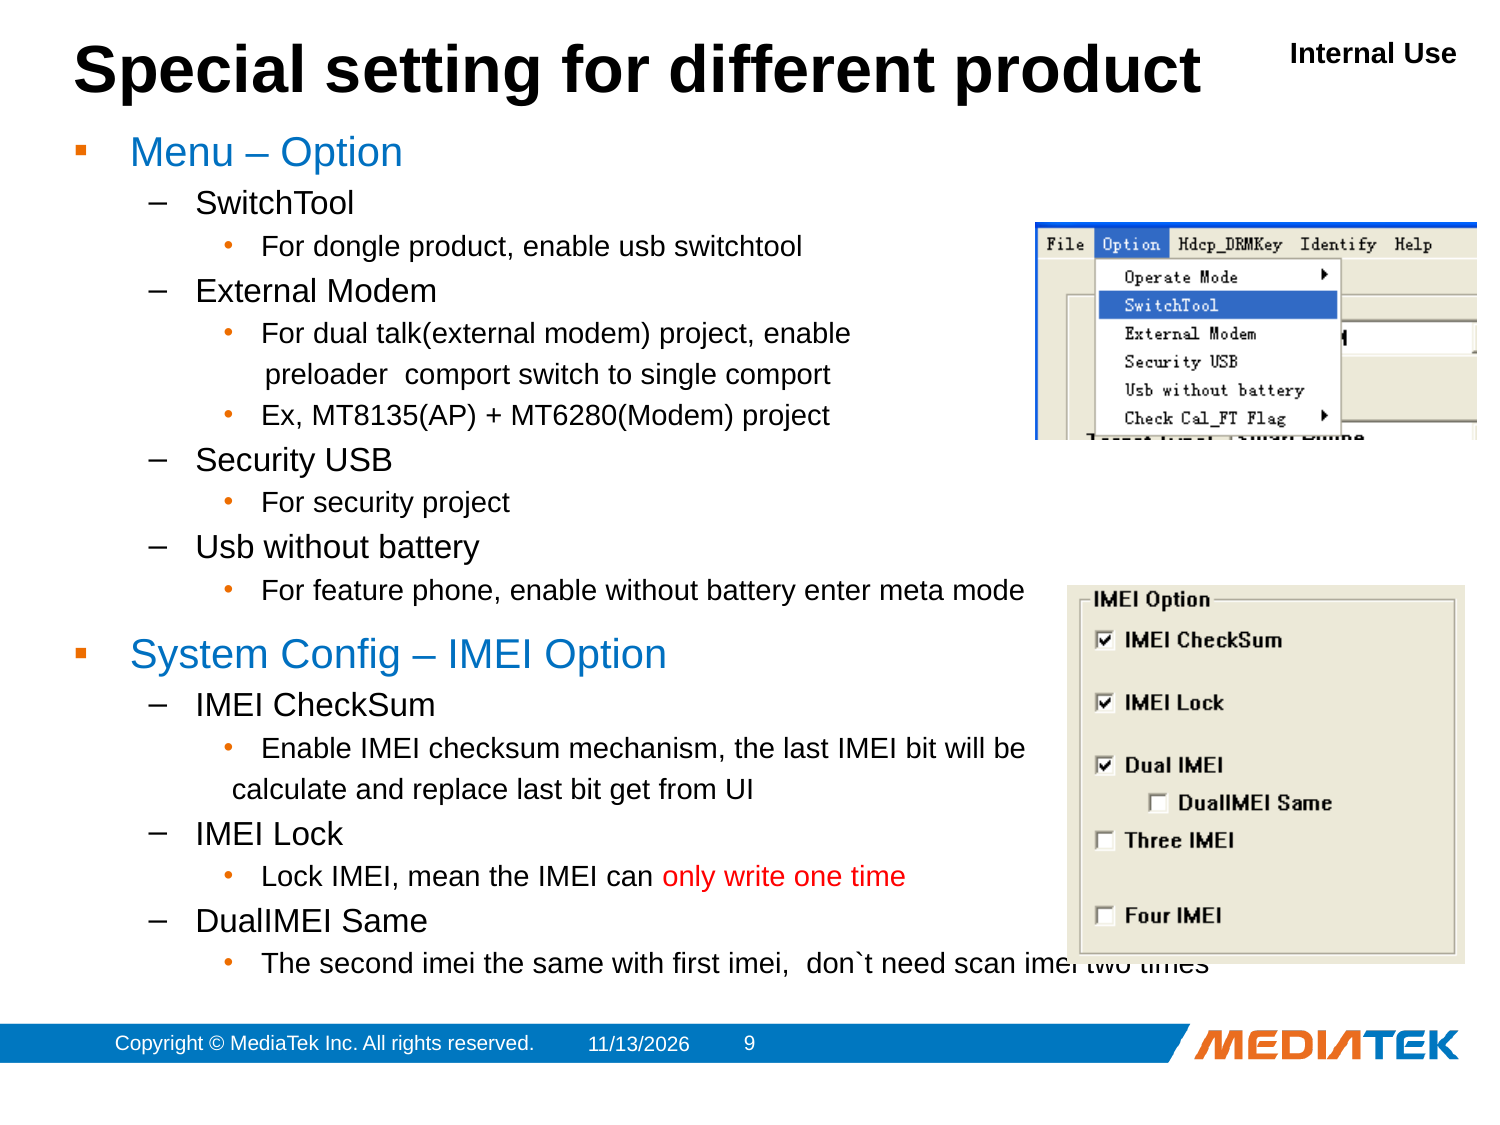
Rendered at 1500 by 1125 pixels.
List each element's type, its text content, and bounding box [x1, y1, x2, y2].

slide_number 8 [711, 1022, 789, 1090]
picture [789, 1044, 1459, 1063]
picture [0, 1023, 99, 1063]
picture [1035, 222, 1477, 440]
picture [1067, 585, 1465, 965]
title Special setting for different product [58, 11, 1381, 116]
list Menu – Option SwitchTool For dongle product, enable usb switchtool External Modem For dual talk(external modem) project, enable preloader comport switch to single comport Ex, MT8135(AP) + MT6280(Modem) project Security USB For security project Usb without battery For feature phone, enable without battery enter meta mode System Config – IMEI Option IMEI CheckSum Enable IMEI checksum mechanism, the last IMEI bit will be calculate and replace last bit get from UI IMEI Lock Lock IMEI, mean the IMEI can only write one time DualIMEI Same The second imei the same with first imei, don`t need scan imei two times [58, 116, 1466, 1044]
footer Copyright © MediaTek Inc. All rights reserved. [99, 1022, 573, 1090]
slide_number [573, 1022, 711, 1090]
